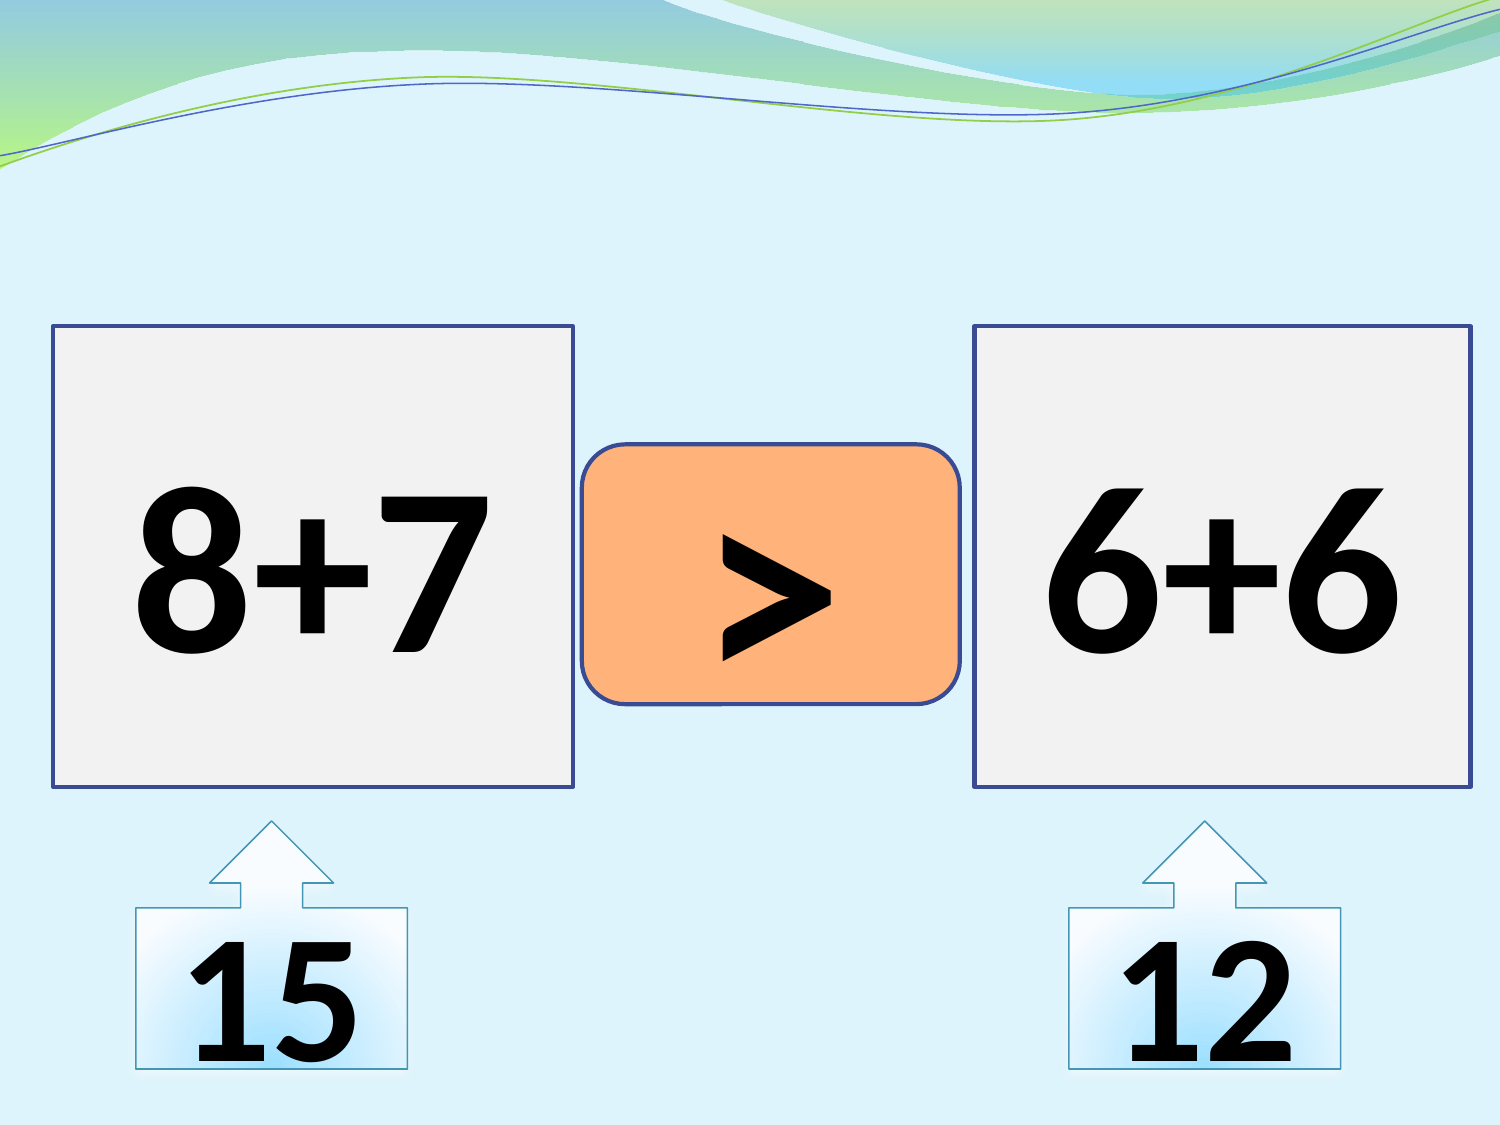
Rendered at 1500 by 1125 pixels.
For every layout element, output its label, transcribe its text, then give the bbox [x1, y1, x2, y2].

text_box > [579, 442, 962, 707]
text_box 15 [135, 820, 409, 1070]
text_box 8+7 [51, 324, 575, 789]
text_box 12 [1068, 820, 1342, 1070]
text_box 6+6 [972, 324, 1473, 789]
